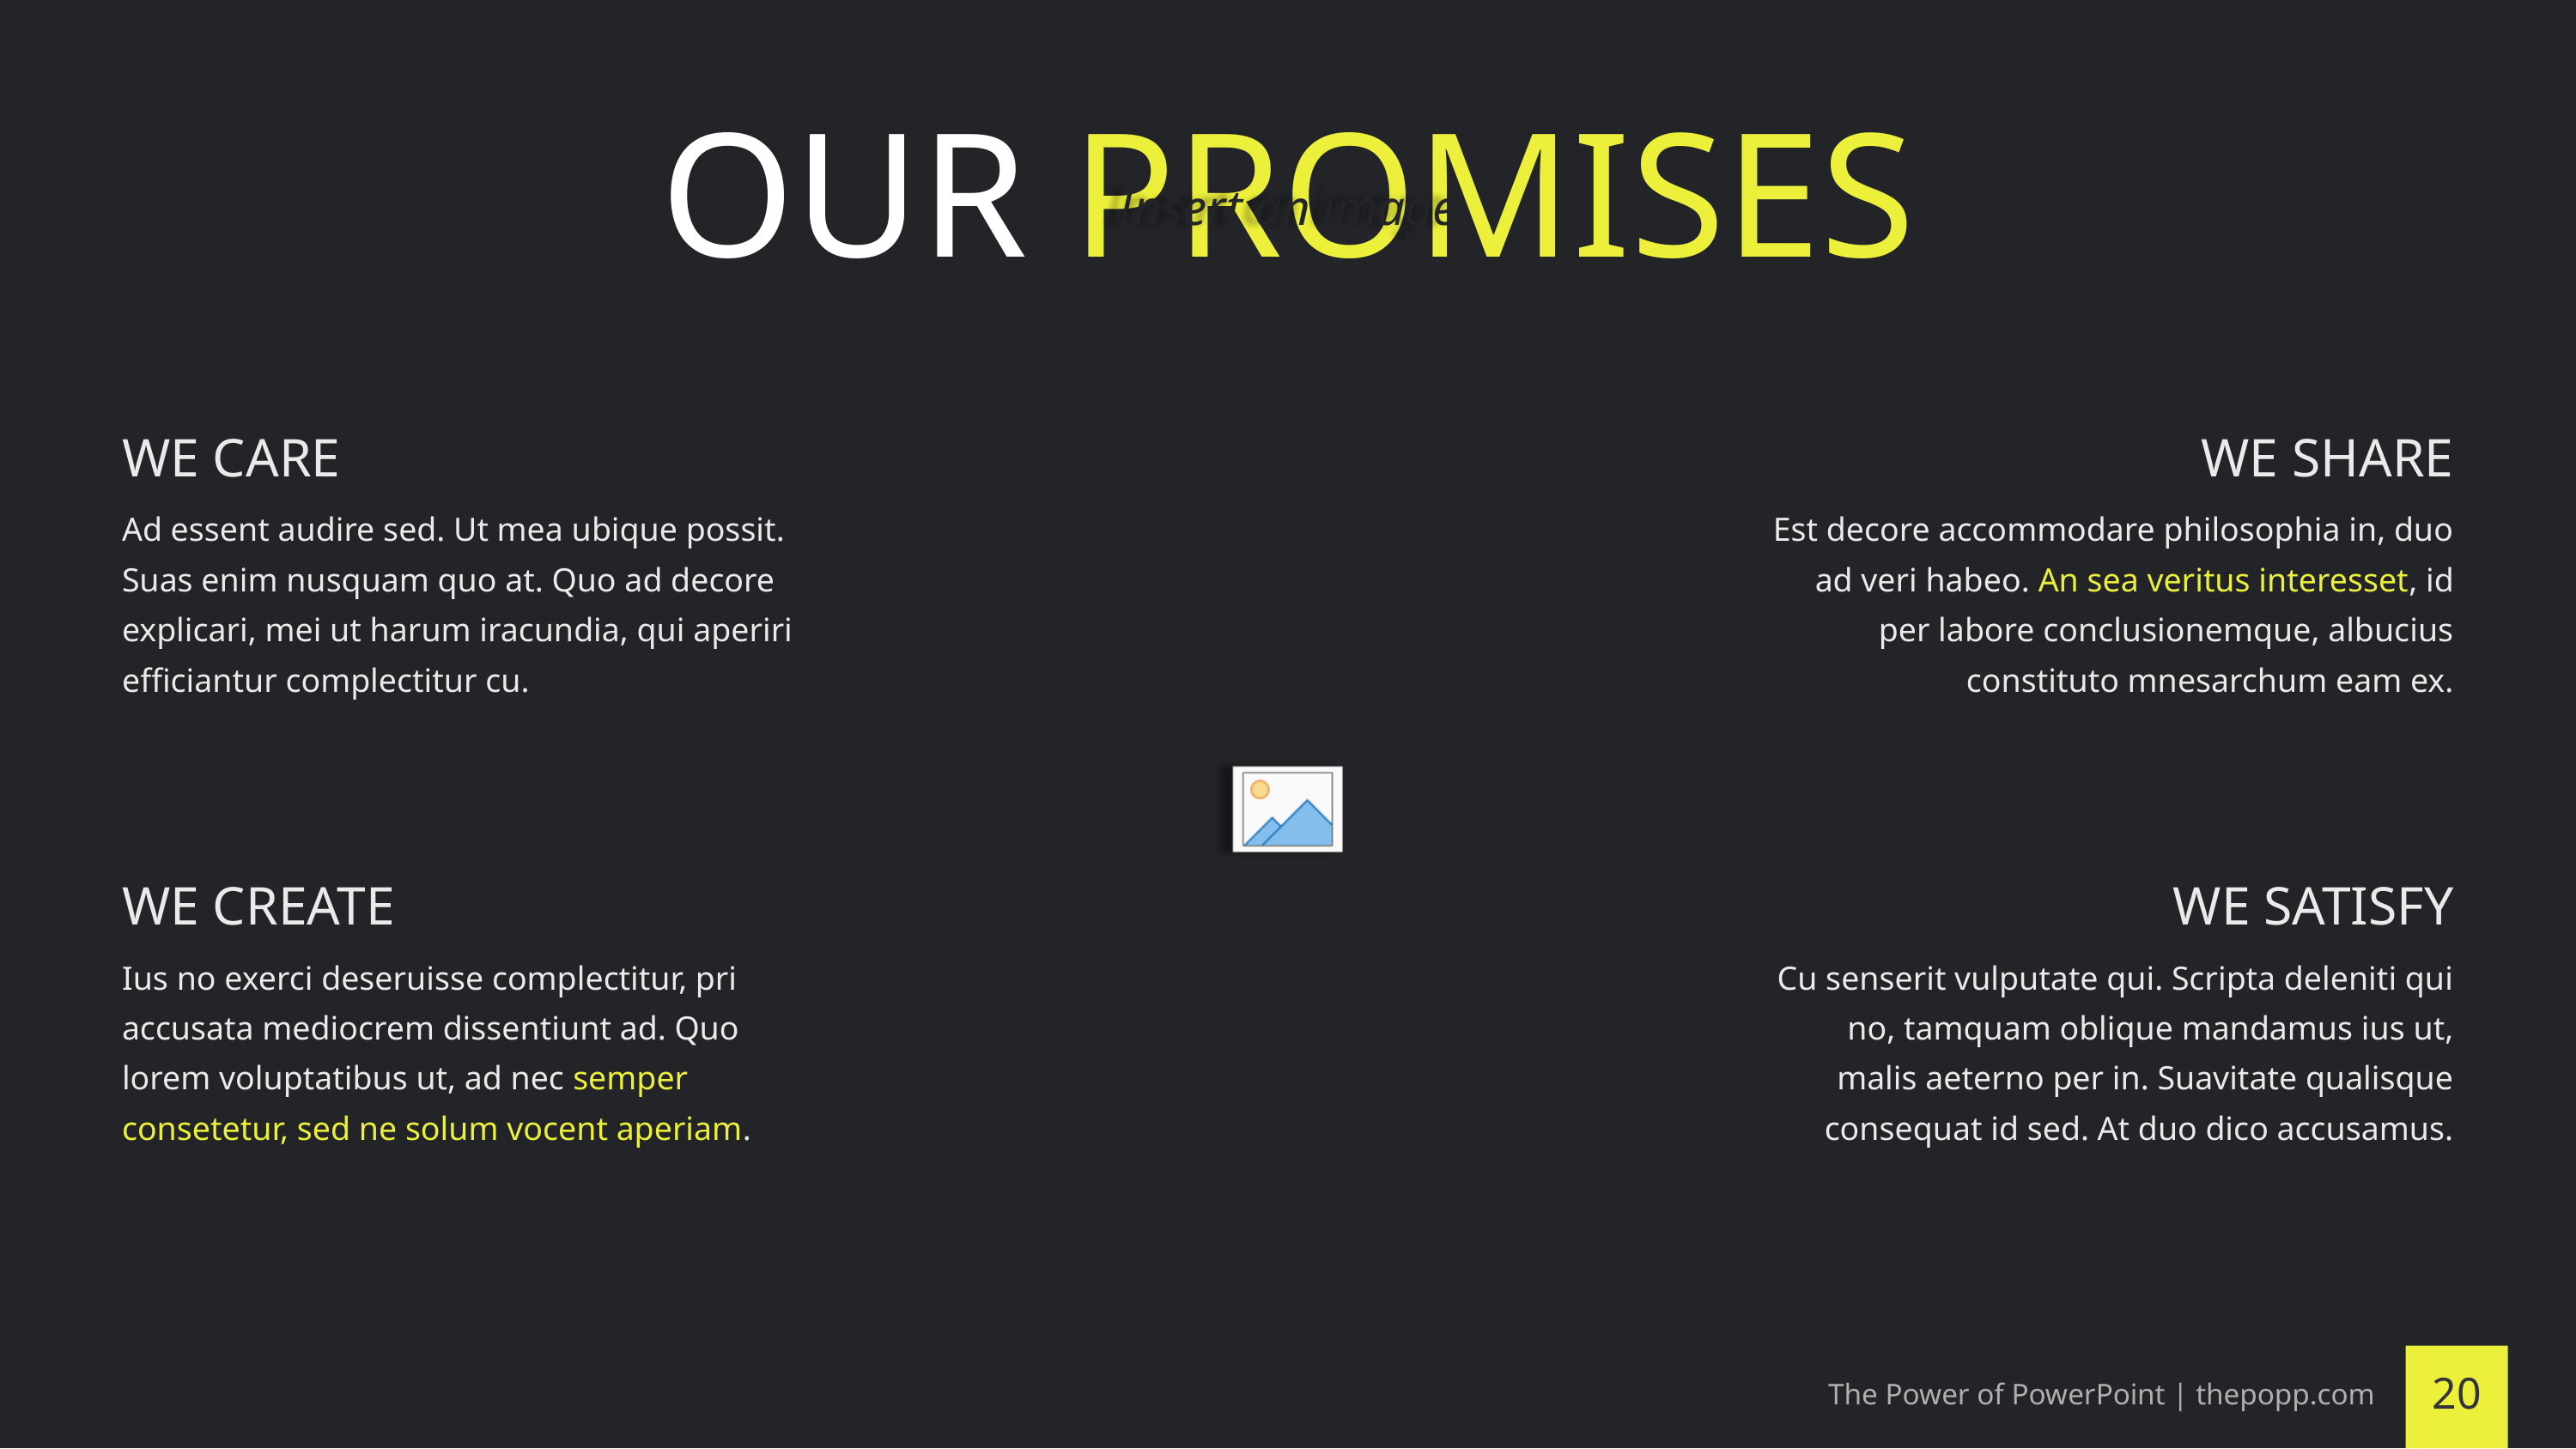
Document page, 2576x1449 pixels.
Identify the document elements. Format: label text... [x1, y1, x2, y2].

title OUR PROMISES [109, 75, 2467, 302]
list Cu senserit vulputate qui. Scripta deleniti qui no, tamquam oblique mandamus ius ut, malis aeterno per in. Suavitate qualisque consequat id sed. At duo dico accusamus. [1751, 939, 2467, 1241]
list Ius no exerci deseruisse complectitur, pri accusata mediocrem dissentiunt ad. Quo lorem voluptatibus ut, ad nec semper consetetur, sed ne solum vocent aperiam. [109, 939, 825, 1241]
list WE CREATE [109, 865, 825, 939]
list Ad essent audire sed. Ut mea ubique possit. Suas enim nusquam quo at. Quo ad decore explicari, mei ut harum iracundia, qui aperiri efficiantur complectitur cu. [109, 491, 825, 793]
list WE CARE [109, 417, 825, 491]
slide_number 20 [2404, 1356, 2509, 1434]
footer The Power of PowerPoint | thepopp.com [1720, 1356, 2389, 1434]
picture [856, 170, 1720, 1449]
list WE SHARE [1751, 417, 2467, 491]
list WE SATISFY [1751, 865, 2467, 939]
list Est decore accommodare philosophia in, duo ad veri habeo. An sea veritus interesset, id per labore conclusionemque, albucius constituto mnesarchum eam ex. [1751, 491, 2467, 793]
